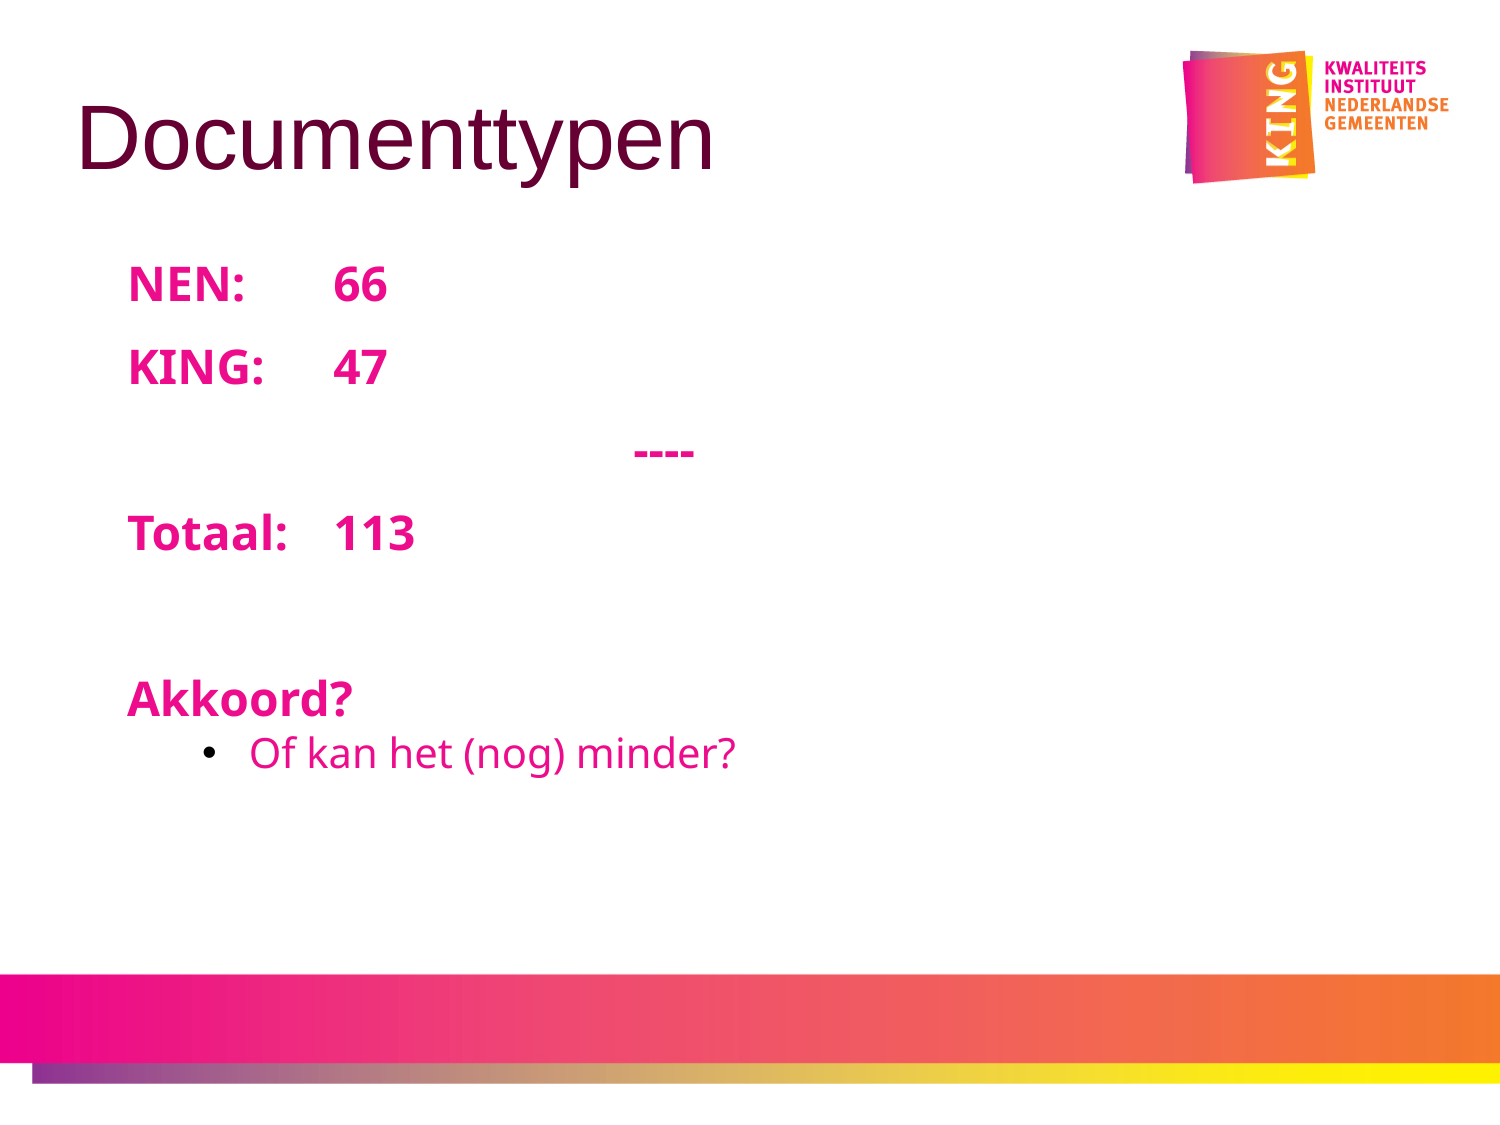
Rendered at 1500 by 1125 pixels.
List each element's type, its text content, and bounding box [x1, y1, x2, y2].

list NEN: 66 KING: 47 ---- Totaal: 113 Akkoord? Of kan het (nog) minder? [111, 245, 1500, 989]
picture [0, 0, 1500, 1125]
title Documenttypen [74, 44, 1425, 233]
